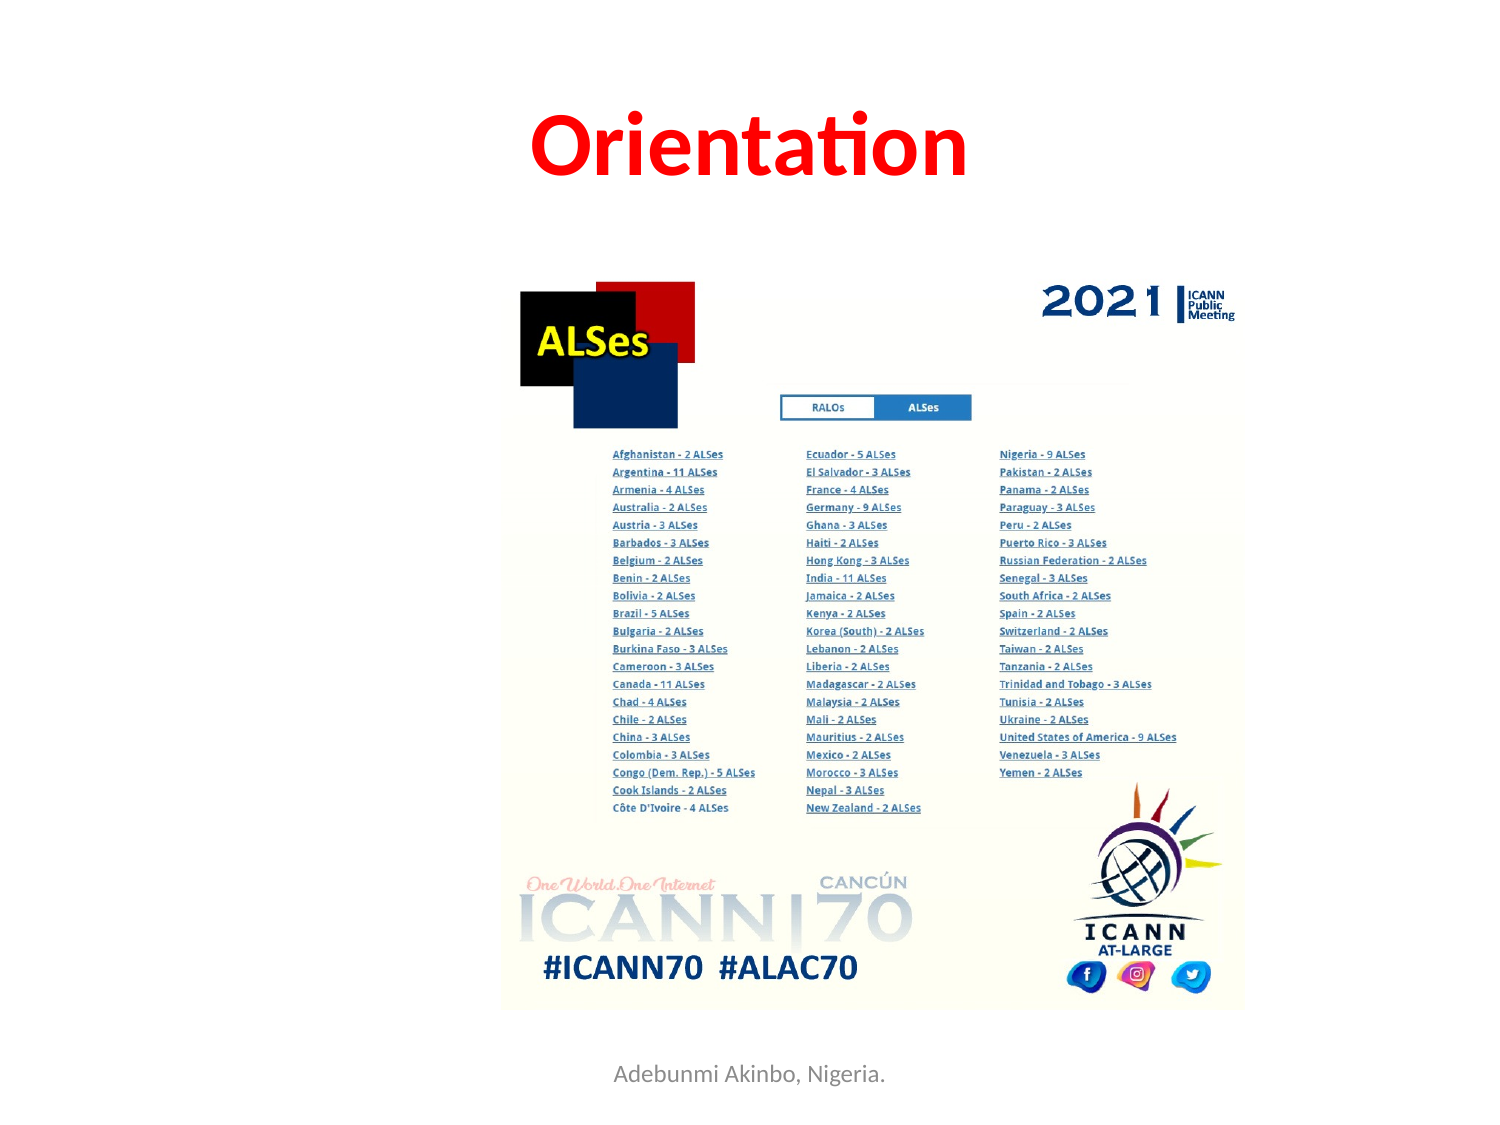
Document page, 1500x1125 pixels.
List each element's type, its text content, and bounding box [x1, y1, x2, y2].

footer Adebunmi Akinbo, Nigeria. [512, 1042, 988, 1103]
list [501, 266, 1245, 1010]
title Orientation [75, 45, 1425, 233]
